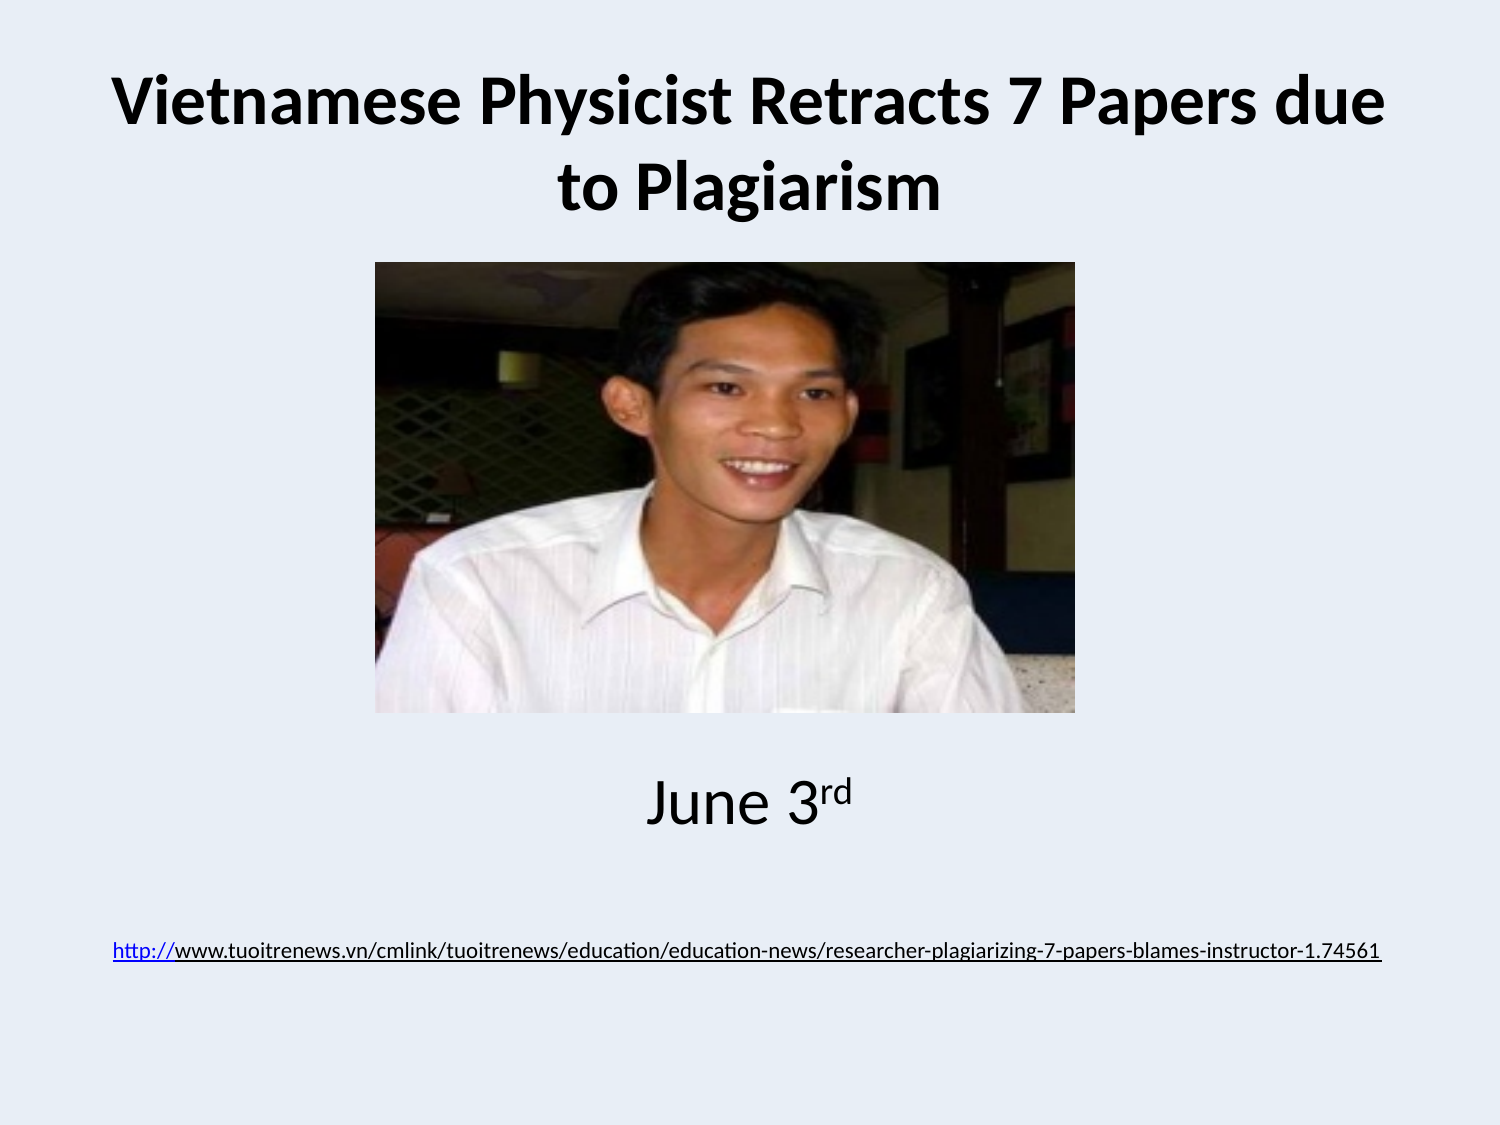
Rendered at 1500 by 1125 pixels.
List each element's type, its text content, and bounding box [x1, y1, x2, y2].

title Vietnamese Physicist Retracts 7 Papers due to Plagiarism [75, 45, 1425, 233]
picture [374, 262, 1076, 713]
list June 3rd http://www.tuoitrenews.vn/cmlink/tuoitrenews/education/education-news/researcher-plagiarizing-7-papers-blames-instructor-1.74561 [75, 750, 1425, 1005]
